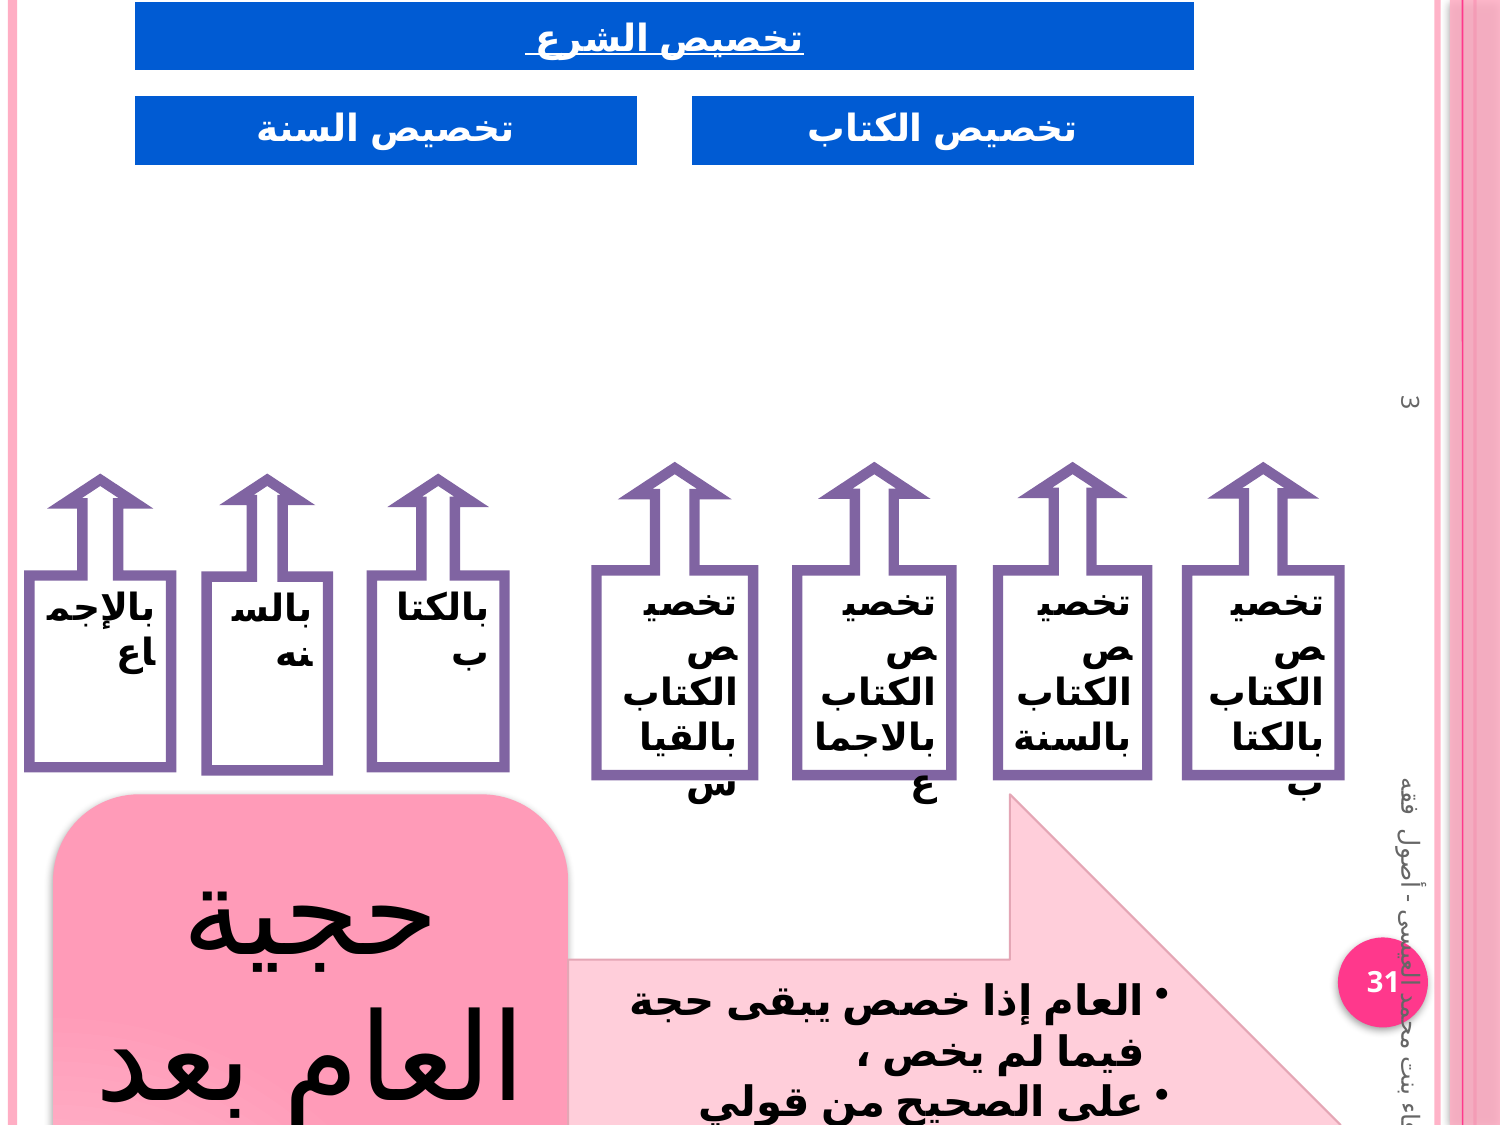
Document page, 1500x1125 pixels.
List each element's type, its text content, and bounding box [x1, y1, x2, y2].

text_box بالسنه [206, 479, 328, 771]
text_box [52, 793, 1342, 1125]
text_box تخصيص الكتاب بالاجماع [797, 468, 952, 776]
footer وفاء بنت محمد العيسى - أصول فقه 3 [1379, 380, 1440, 906]
text_box تخصيص الكتاب بالكتاب [1187, 468, 1340, 776]
text_box تخصيص الكتاب بالقياس [596, 468, 754, 776]
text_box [0, 0, 1330, 451]
text_box بالكتاب [371, 479, 505, 768]
text_box تخصيص الكتاب بالسنة [997, 468, 1148, 776]
slide_number 31 [1347, 940, 1434, 1027]
text_box بالإجماع [29, 479, 172, 768]
